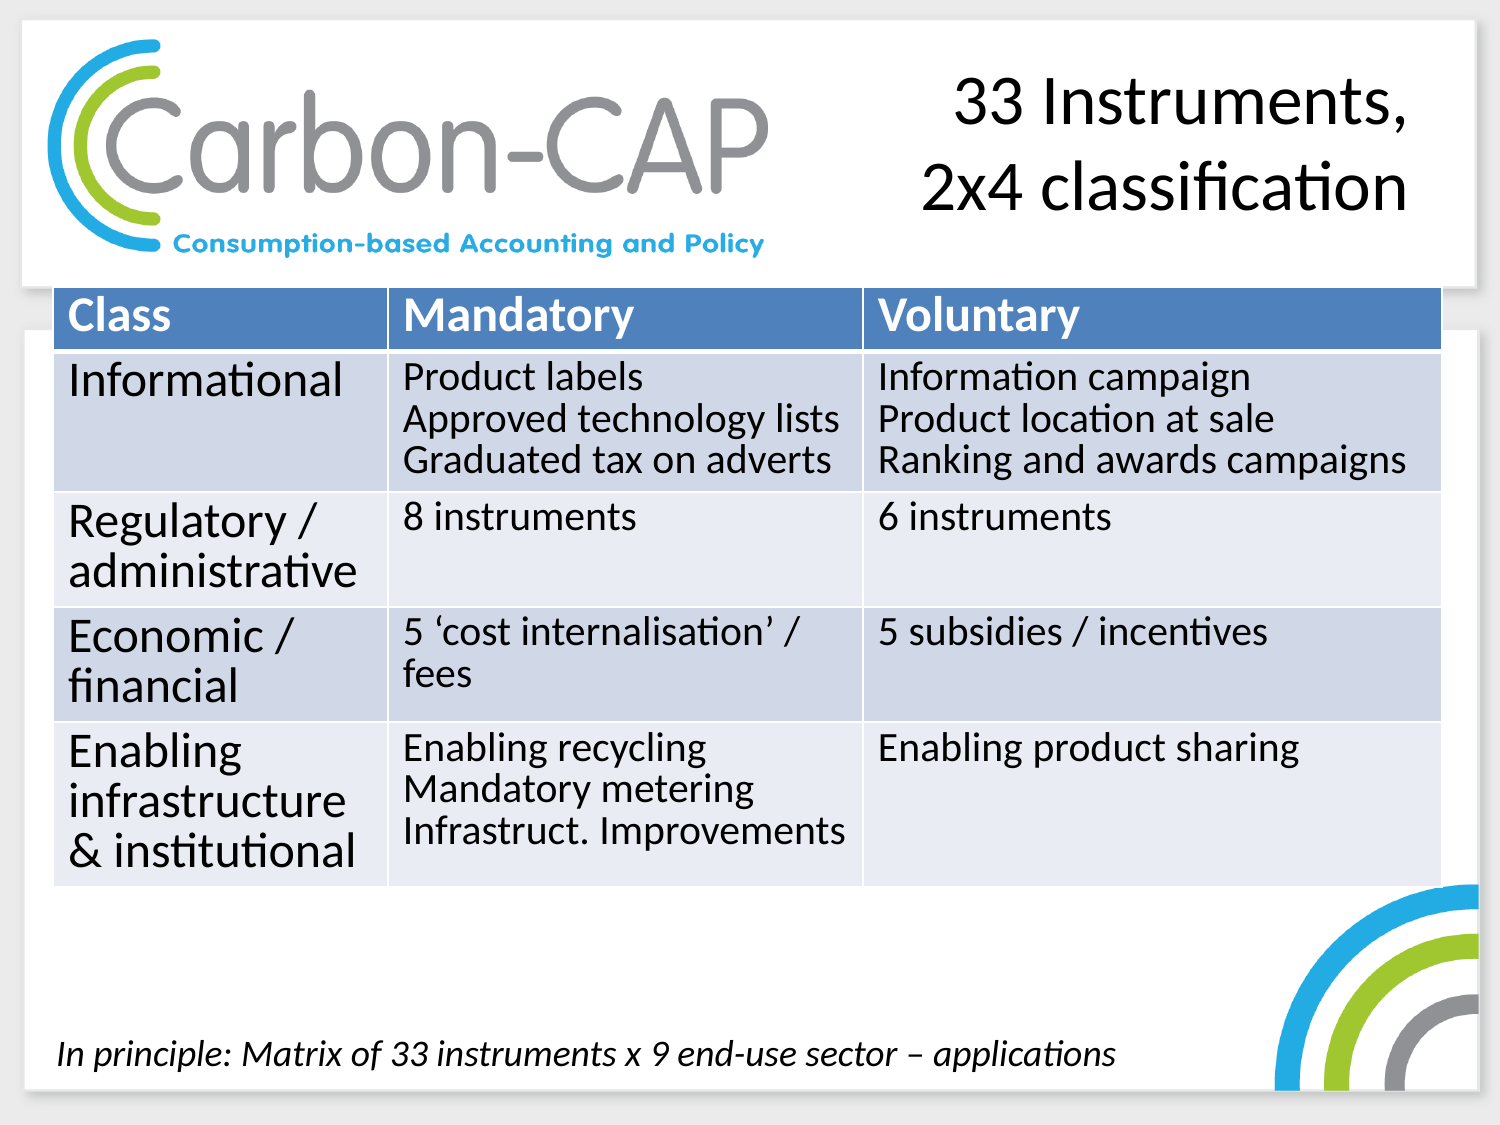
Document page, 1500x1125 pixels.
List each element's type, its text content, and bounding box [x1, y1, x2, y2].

table_cell Regulatory / administrative [54, 493, 387, 606]
table_cell Product labels Approved technology lists Graduated tax on adverts [389, 354, 862, 491]
table_cell Informational [54, 354, 387, 491]
text_box In principle: Matrix of 33 instruments x 9 end-use sector – applications [41, 1021, 1235, 1082]
table_header Voluntary [864, 288, 1441, 349]
table_cell Economic / financial [54, 608, 387, 721]
table_cell 8 instruments [389, 493, 862, 606]
table_cell Enabling infrastructure & institutional [54, 723, 387, 886]
table_cell 5 subsidies / incentives [864, 608, 1441, 721]
table_cell 6 instruments [864, 493, 1441, 606]
title 33 Instruments, 2x4 classification [75, 45, 1425, 233]
table_cell Enabling product sharing [864, 723, 1441, 886]
table_header Mandatory [389, 288, 862, 349]
table_header Class [54, 288, 387, 349]
table_cell Information campaign Product location at sale Ranking and awards campaigns [864, 354, 1441, 491]
picture [0, 0, 1500, 1125]
table_cell Enabling recycling Mandatory metering Infrastruct. Improvements [389, 723, 862, 886]
table_cell 5 ‘cost internalisation’ / fees [389, 608, 862, 721]
